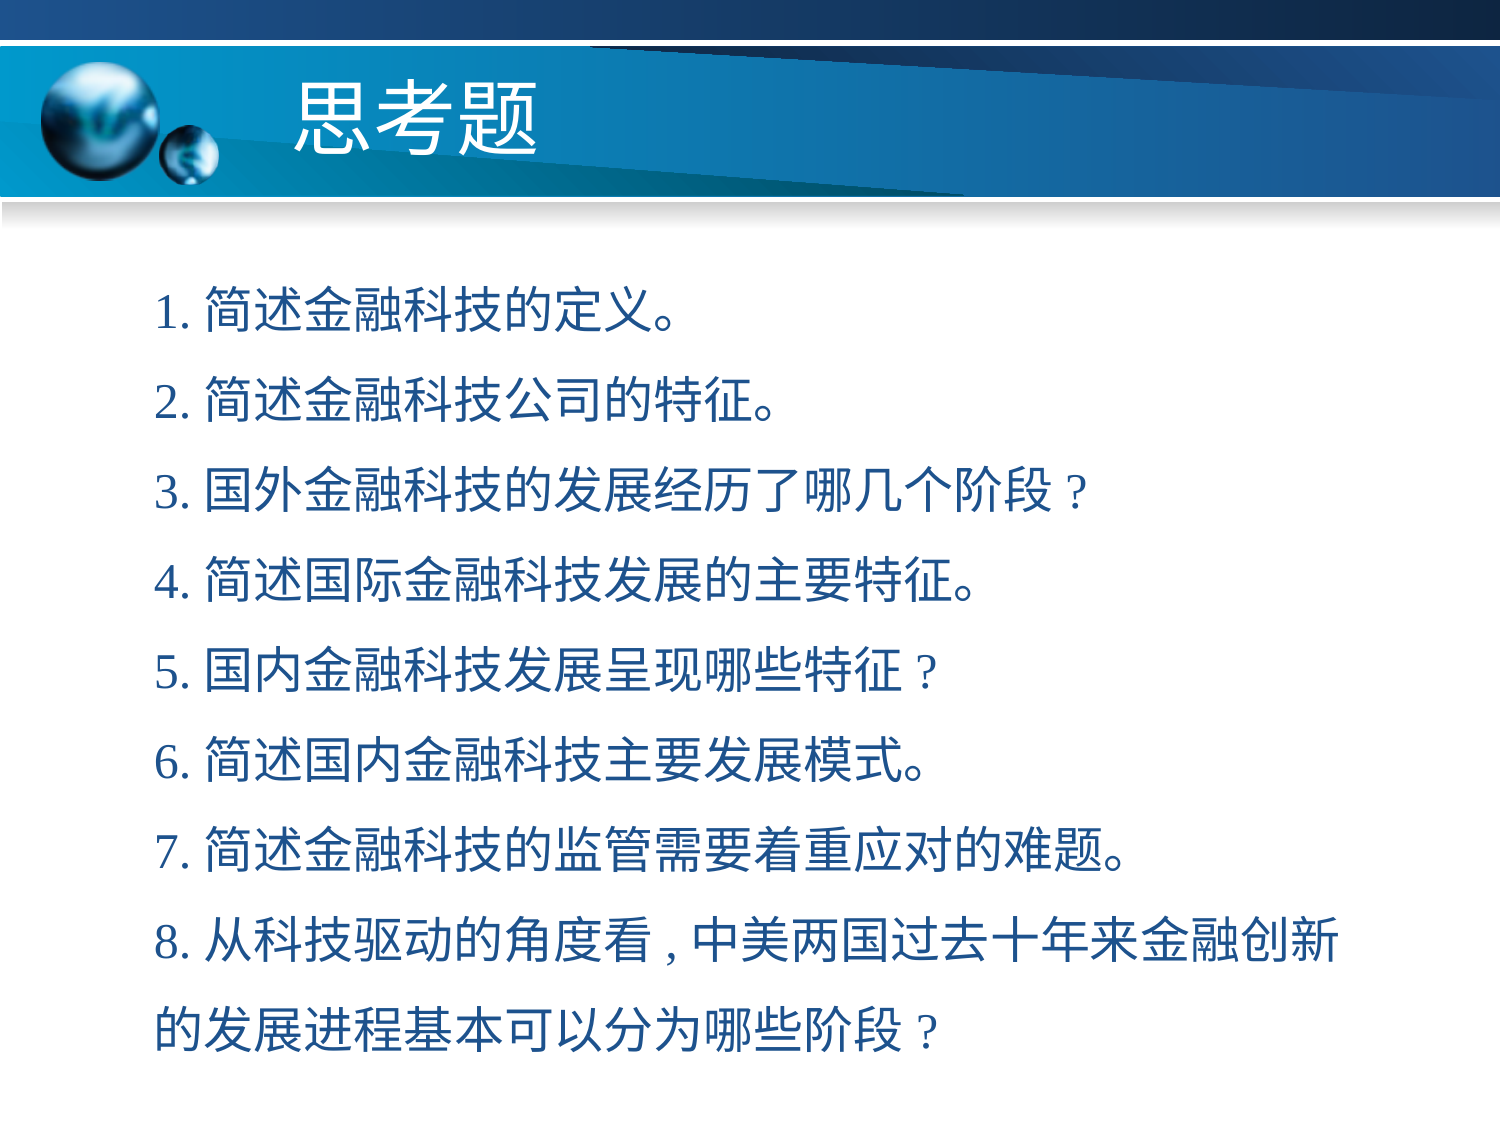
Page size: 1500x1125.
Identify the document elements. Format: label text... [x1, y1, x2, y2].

text_box 1.简述金融科技的定义。 2.简述金融科技公司的特征。 3.国外金融科技的发展经历了哪几个阶段? 4.简述国际金融科技发展的主要特征。 5.国内金融科技发展呈现哪些特征? 6.简述国内金融科技主要发展模式。 7.简述金融科技的监管需要着重应对的难题。 8.从科技驱动的角度看,中美两国过去十年来金融创新的发展进程基本可以分为哪些阶段? [139, 241, 1361, 1067]
title 思考题 [274, 44, 1363, 188]
picture [160, 126, 218, 184]
picture [42, 63, 159, 180]
